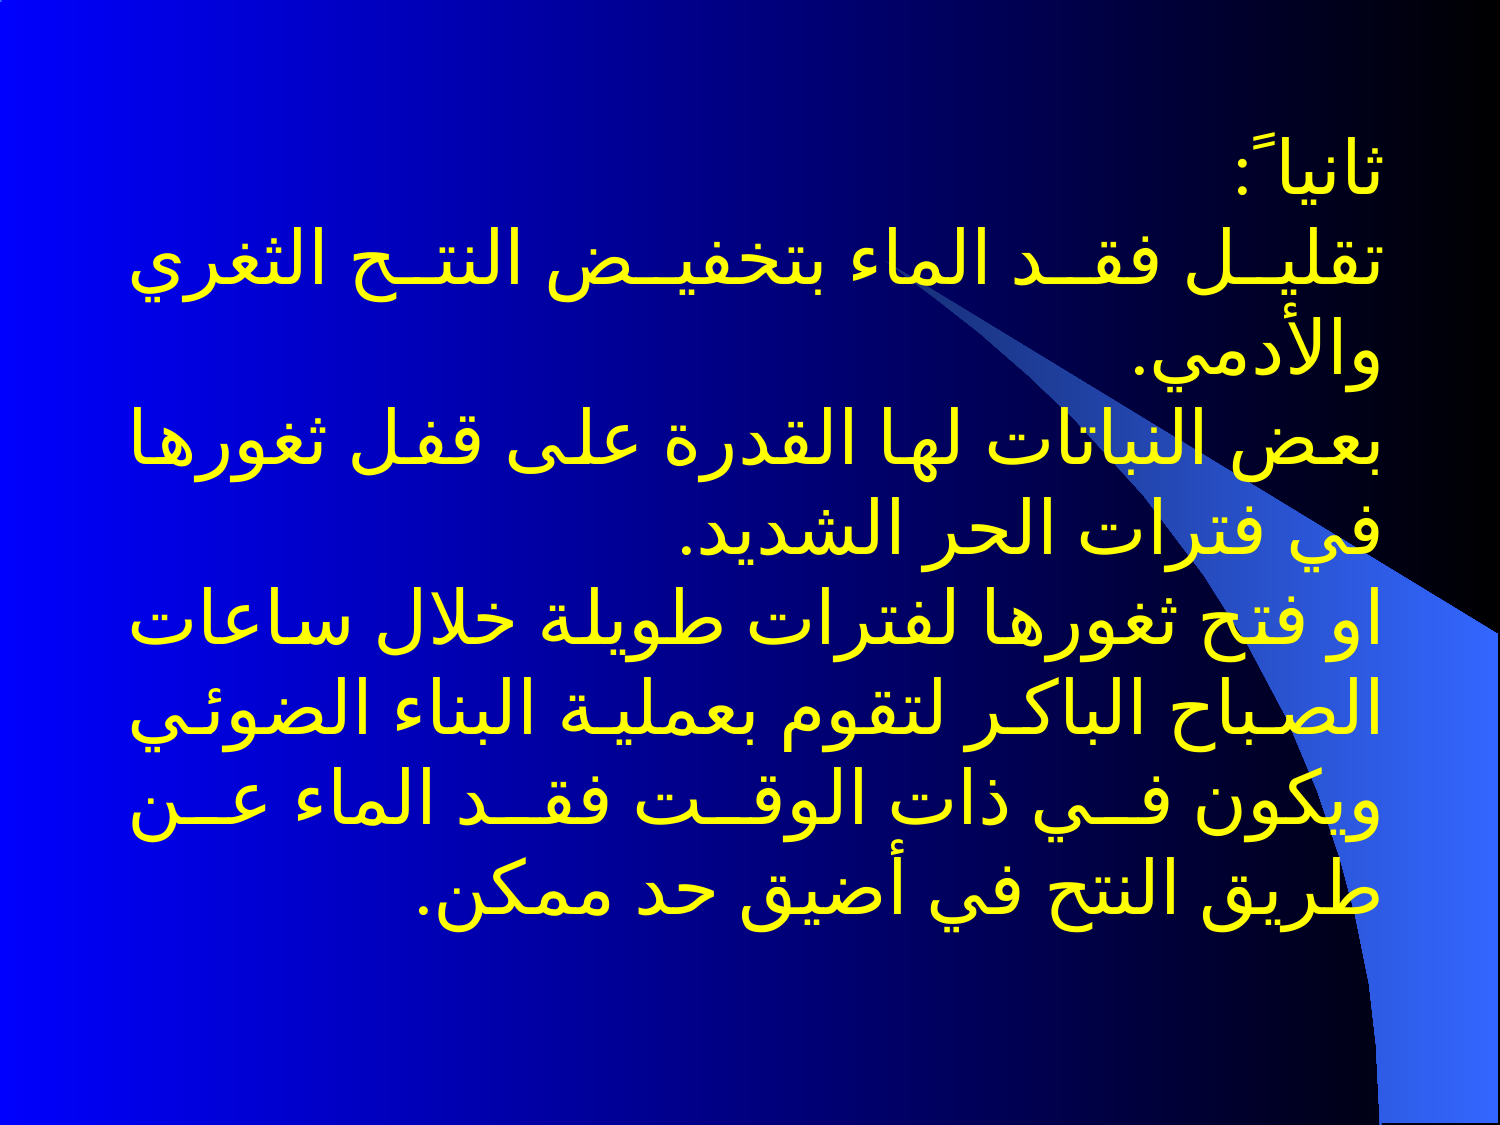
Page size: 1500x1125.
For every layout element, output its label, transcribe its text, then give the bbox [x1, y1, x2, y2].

text_box ثانيا ً: تقليل فقد الماء بتخفيض النتح الثغري والأدمي. بعض النباتات لها القدرة على قفل ثغورها في فترات الحر الشديد. او فتح ثغورها لفترات طويلة خلال ساعات الصباح الباكر لتقوم بعملية البناء الضوئي ويكون في ذات الوقت فقد الماء عن طريق النتح في أضيق حد ممكن. [112, 112, 1400, 938]
